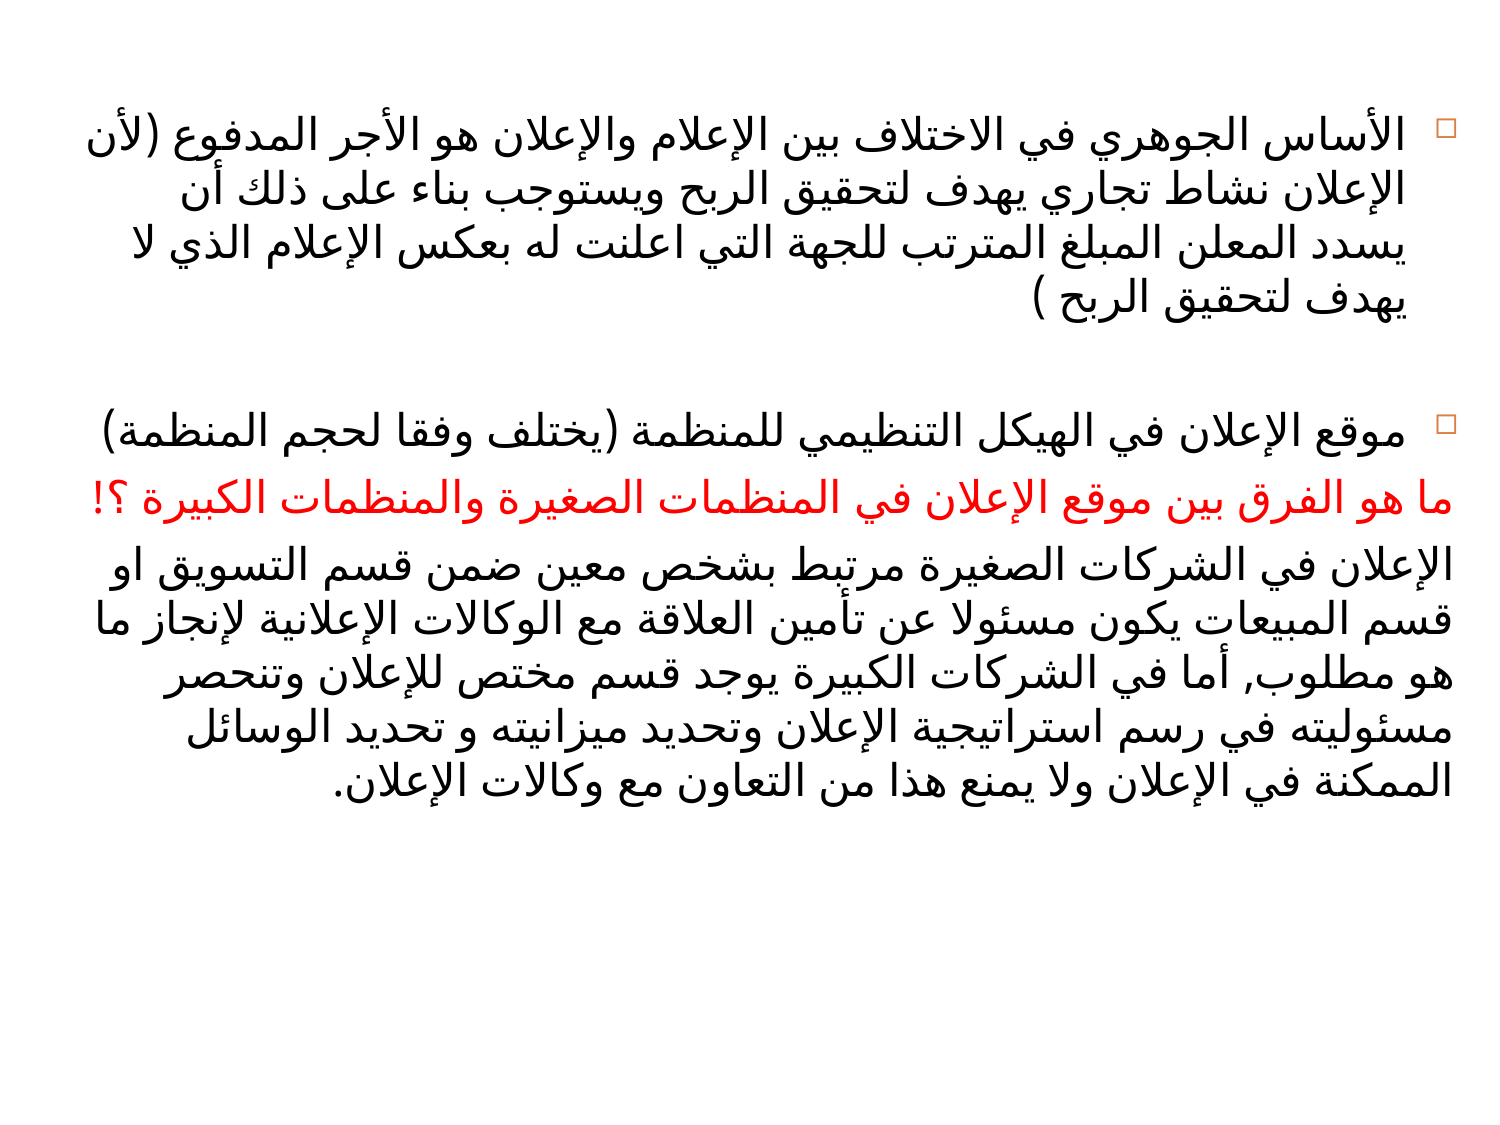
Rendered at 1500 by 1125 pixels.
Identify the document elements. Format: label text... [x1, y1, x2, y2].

list الأساس الجوهري في الاختلاف بين الإعلام والإعلان هو الأجر المدفوع (لأن الإعلان نشاط تجاري يهدف لتحقيق الربح ويستوجب بناء على ذلك أن يسدد المعلن المبلغ المترتب للجهة التي اعلنت له بعكس الإعلام الذي لا يهدف لتحقيق الربح ) موقع الإعلان في الهيكل التنظيمي للمنظمة (يختلف وفقا لحجم المنظمة) ما هو الفرق بين موقع الإعلان في المنظمات الصغيرة والمنظمات الكبيرة ؟! الإعلان في الشركات الصغيرة مرتبط بشخص معين ضمن قسم التسويق او قسم المبيعات يكون مسئولا عن تأمين العلاقة مع الوكالات الإعلانية لإنجاز ما هو مطلوب, أما في الشركات الكبيرة يوجد قسم مختص للإعلان وتنحصر مسئوليته في رسم استراتيجية الإعلان وتحديد ميزانيته و تحديد الوسائل الممكنة في الإعلان ولا يمنع هذا من التعاون مع وكالات الإعلان. [64, 30, 1471, 965]
